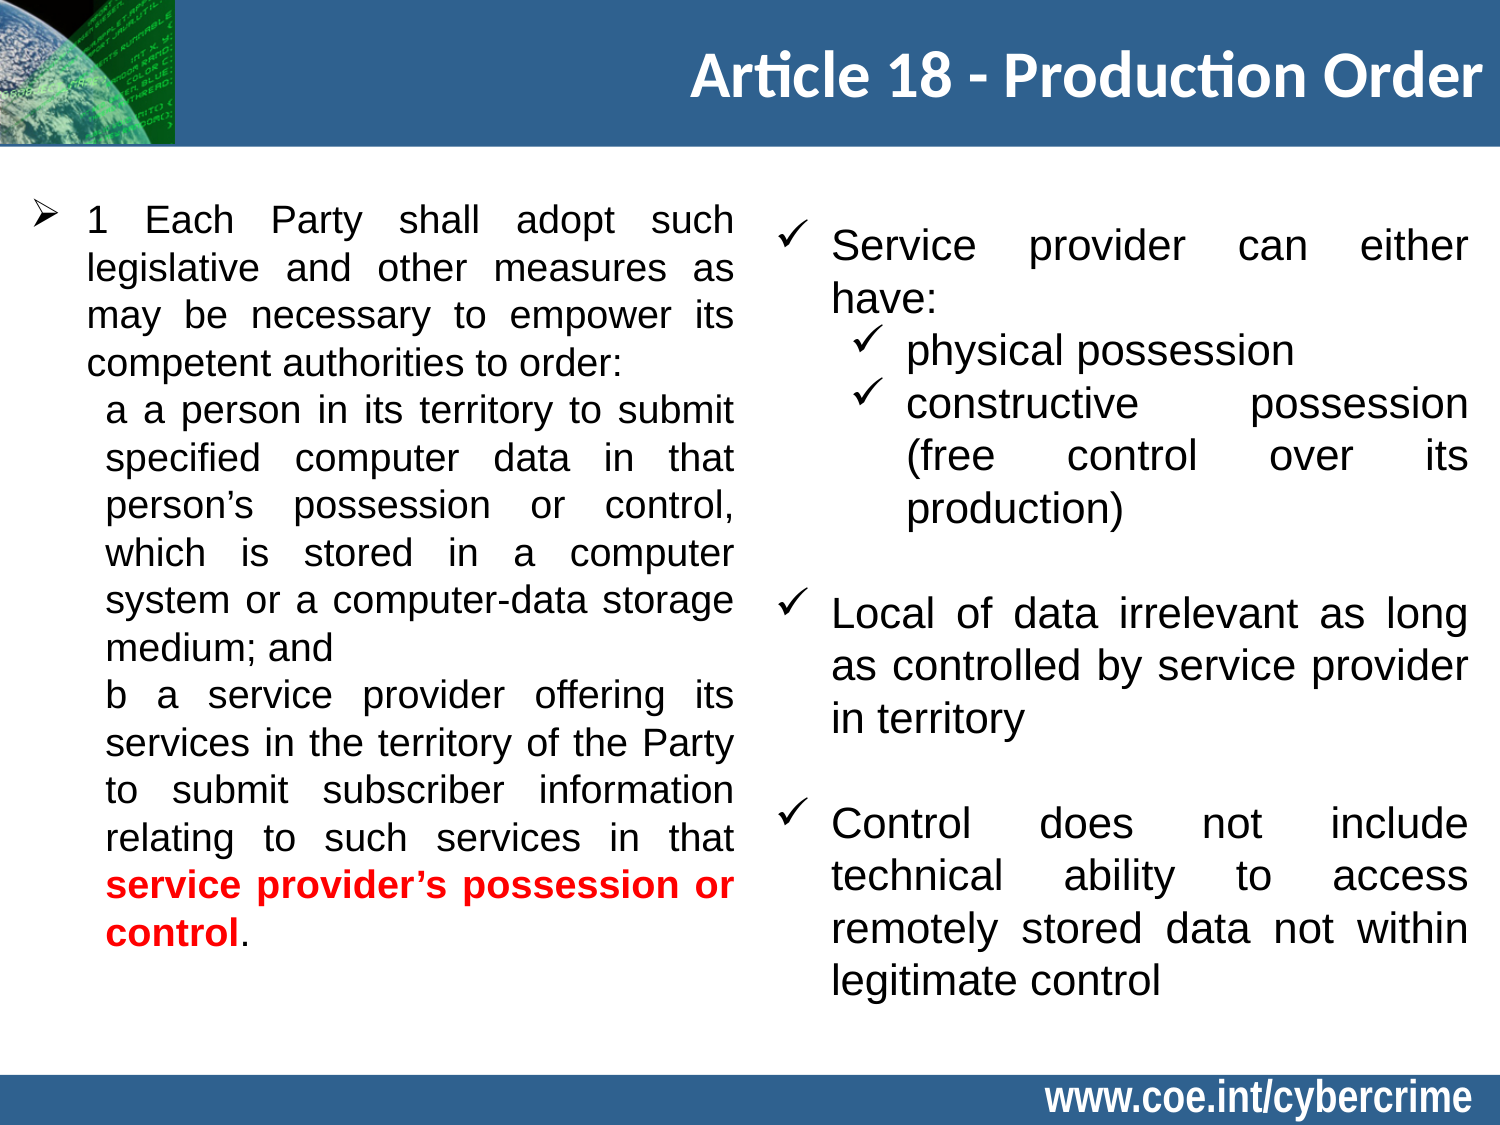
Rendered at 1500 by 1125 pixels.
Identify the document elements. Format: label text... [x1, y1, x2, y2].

text_box Service provider can either have: physical possession constructive possession (free control over its production) Local of data irrelevant as long as controlled by service provider in territory Control does not include technical ability to access remotely stored data not within legitimate control [759, 209, 1485, 1012]
text_box www.coe.int/cybercrime [1030, 1059, 1500, 1125]
text_box [0, 1073, 1030, 1125]
picture [0, 0, 175, 144]
text_box Article 18 - Production Order [177, 0, 1500, 149]
text_box 1 Each Party shall adopt such legislative and other measures as may be necessary to empower its competent authorities to order: a a person in its territory to submit specified computer data in that person’s possession or control, which is stored in a computer system or a computer-data storage medium; and b a service provider offering its services in the territory of the Party to submit subscriber information relating to such services in that service provider’s possession or control. [15, 186, 750, 962]
